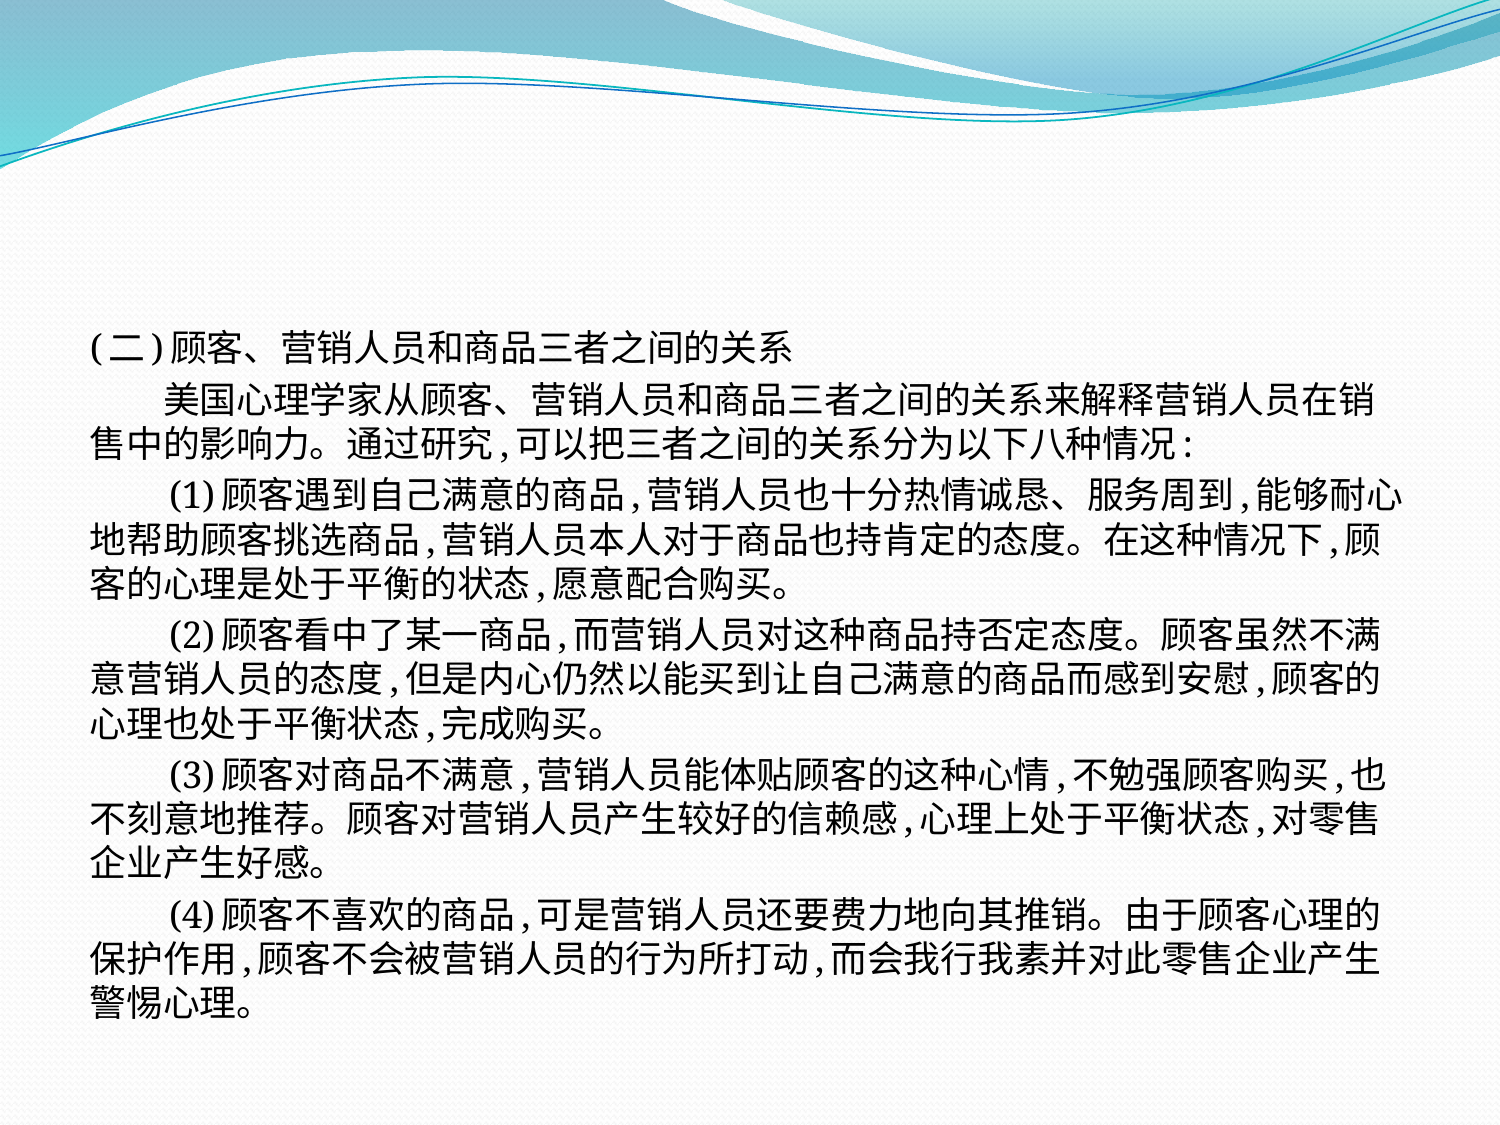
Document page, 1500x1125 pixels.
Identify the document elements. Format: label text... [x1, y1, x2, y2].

list (二)顾客、营销人员和商品三者之间的关系 美国心理学家从顾客、营销人员和商品三者之间的关系来解释营销人员在销售中的影响力。通过研究,可以把三者之间的关系分为以下八种情况: (1)顾客遇到自己满意的商品,营销人员也十分热情诚恳、服务周到,能够耐心地帮助顾客挑选商品,营销人员本人对于商品也持肯定的态度。在这种情况下,顾客的心理是处于平衡的状态,愿意配合购买。 (2)顾客看中了某一商品,而营销人员对这种商品持否定态度。顾客虽然不满意营销人员的态度,但是内心仍然以能买到让自己满意的商品而感到安慰,顾客的心理也处于平衡状态,完成购买。 (3)顾客对商品不满意,营销人员能体贴顾客的这种心情,不勉强顾客购买,也不刻意地推荐。顾客对营销人员产生较好的信赖感,心理上处于平衡状态,对零售企业产生好感。 (4)顾客不喜欢的商品,可是营销人员还要费力地向其推销。由于顾客心理的保护作用,顾客不会被营销人员的行为所打动,而会我行我素并对此零售企业产生警惕心理。 [75, 317, 1425, 1038]
